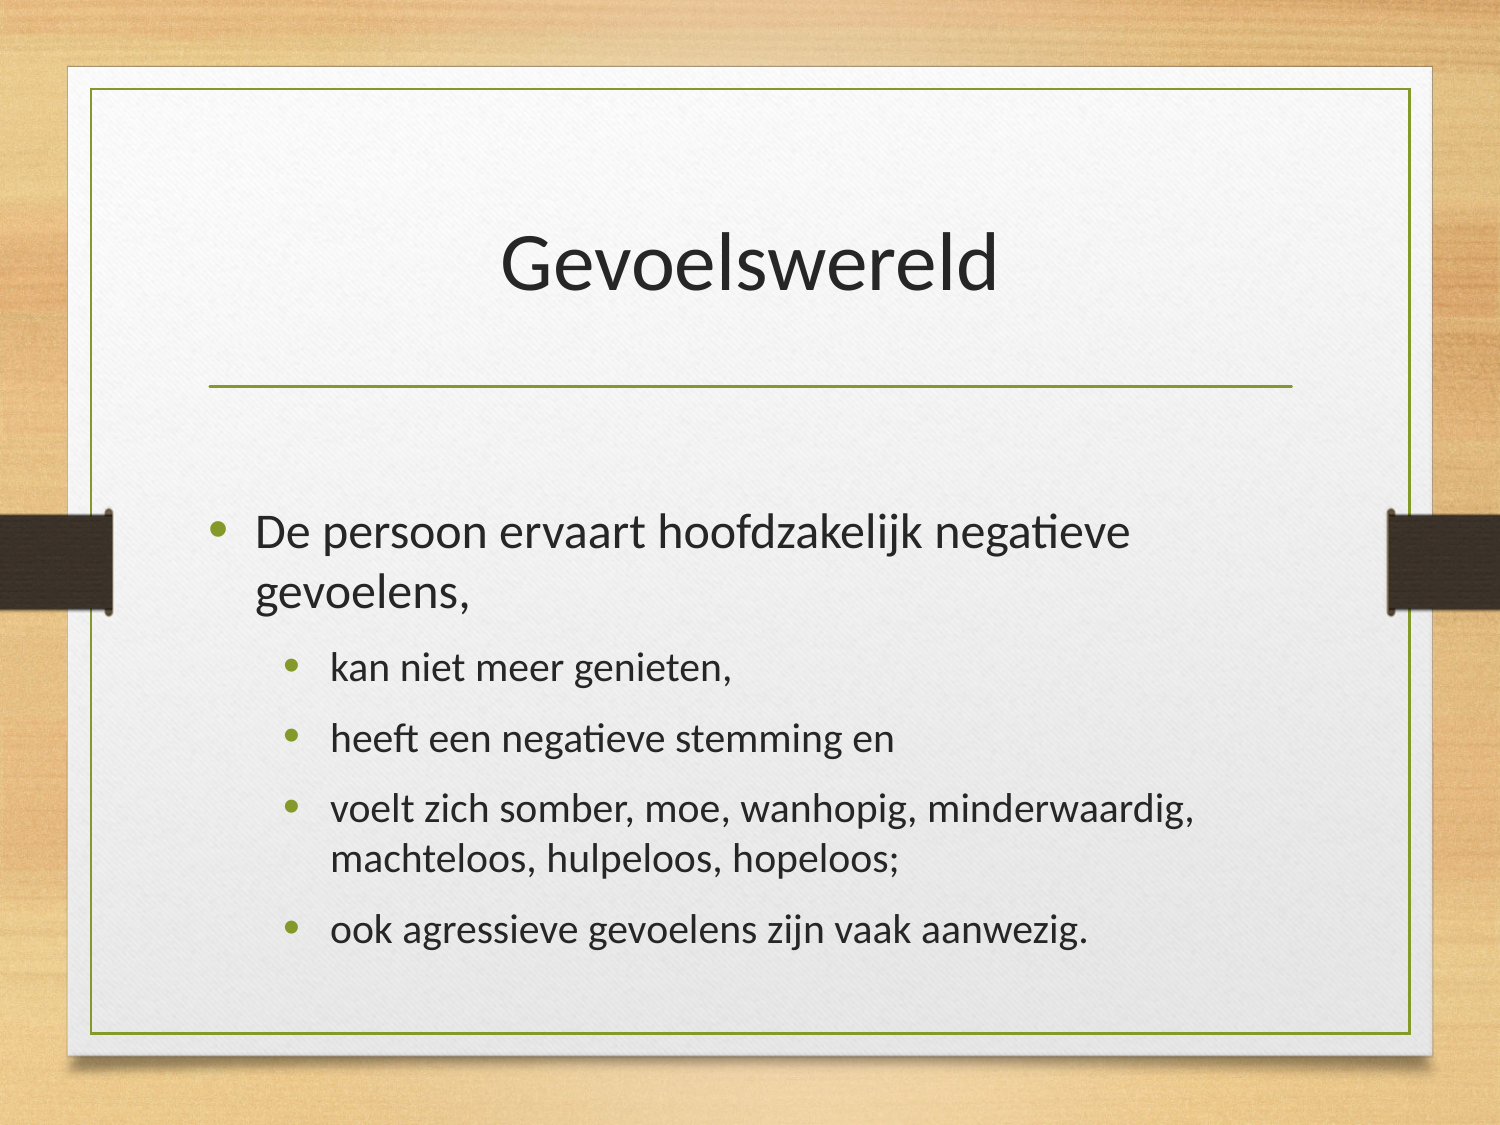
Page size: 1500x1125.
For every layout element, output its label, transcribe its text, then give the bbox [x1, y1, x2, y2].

list De persoon ervaart hoofdzakelijk negatieve gevoelens, kan niet meer genieten, heeft een negatieve stemming en voelt zich somber, moe, wanhopig, minderwaardig, machteloos, hulpeloos, hopeloos; ook agressieve gevoelens zijn vaak aanwezig. [193, 408, 1309, 974]
picture [0, 0, 1500, 1125]
title Gevoelswereld [193, 150, 1309, 365]
